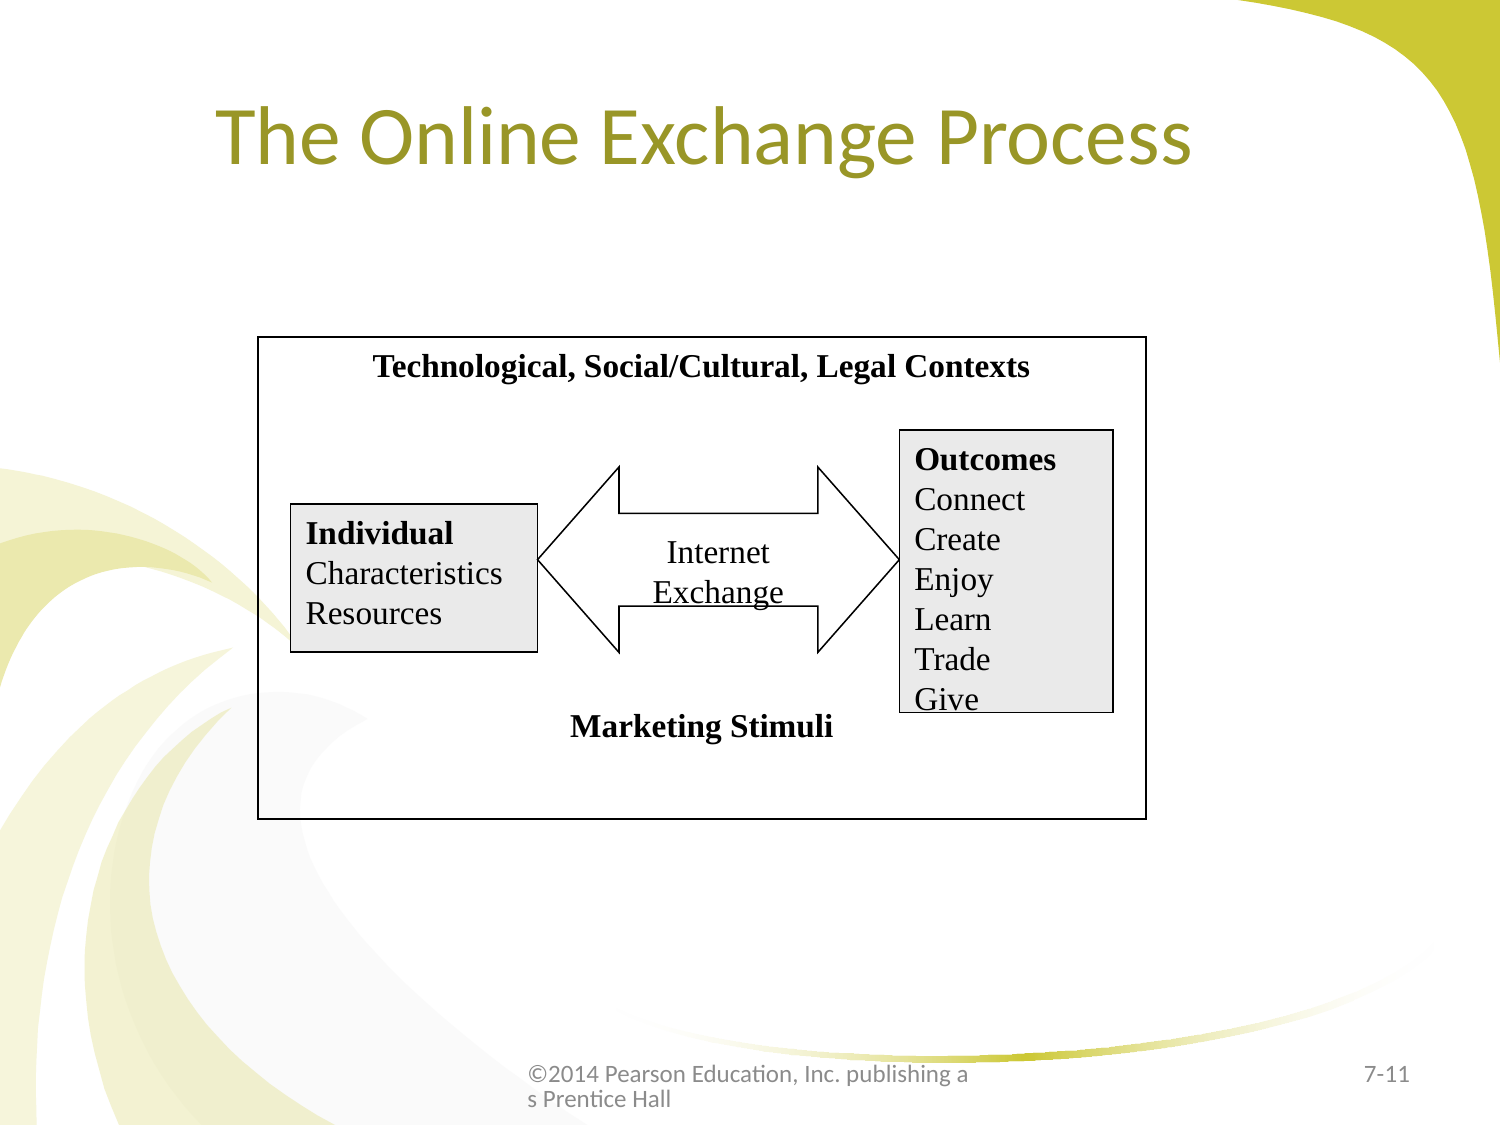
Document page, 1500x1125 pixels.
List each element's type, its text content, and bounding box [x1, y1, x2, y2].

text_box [224, 299, 1163, 838]
footer ©2014 Pearson Education, Inc. publishing as Prentice Hall [512, 1042, 988, 1103]
slide_number 7-11 [1074, 1042, 1425, 1103]
title The Online Exchange Process [200, 37, 1300, 225]
